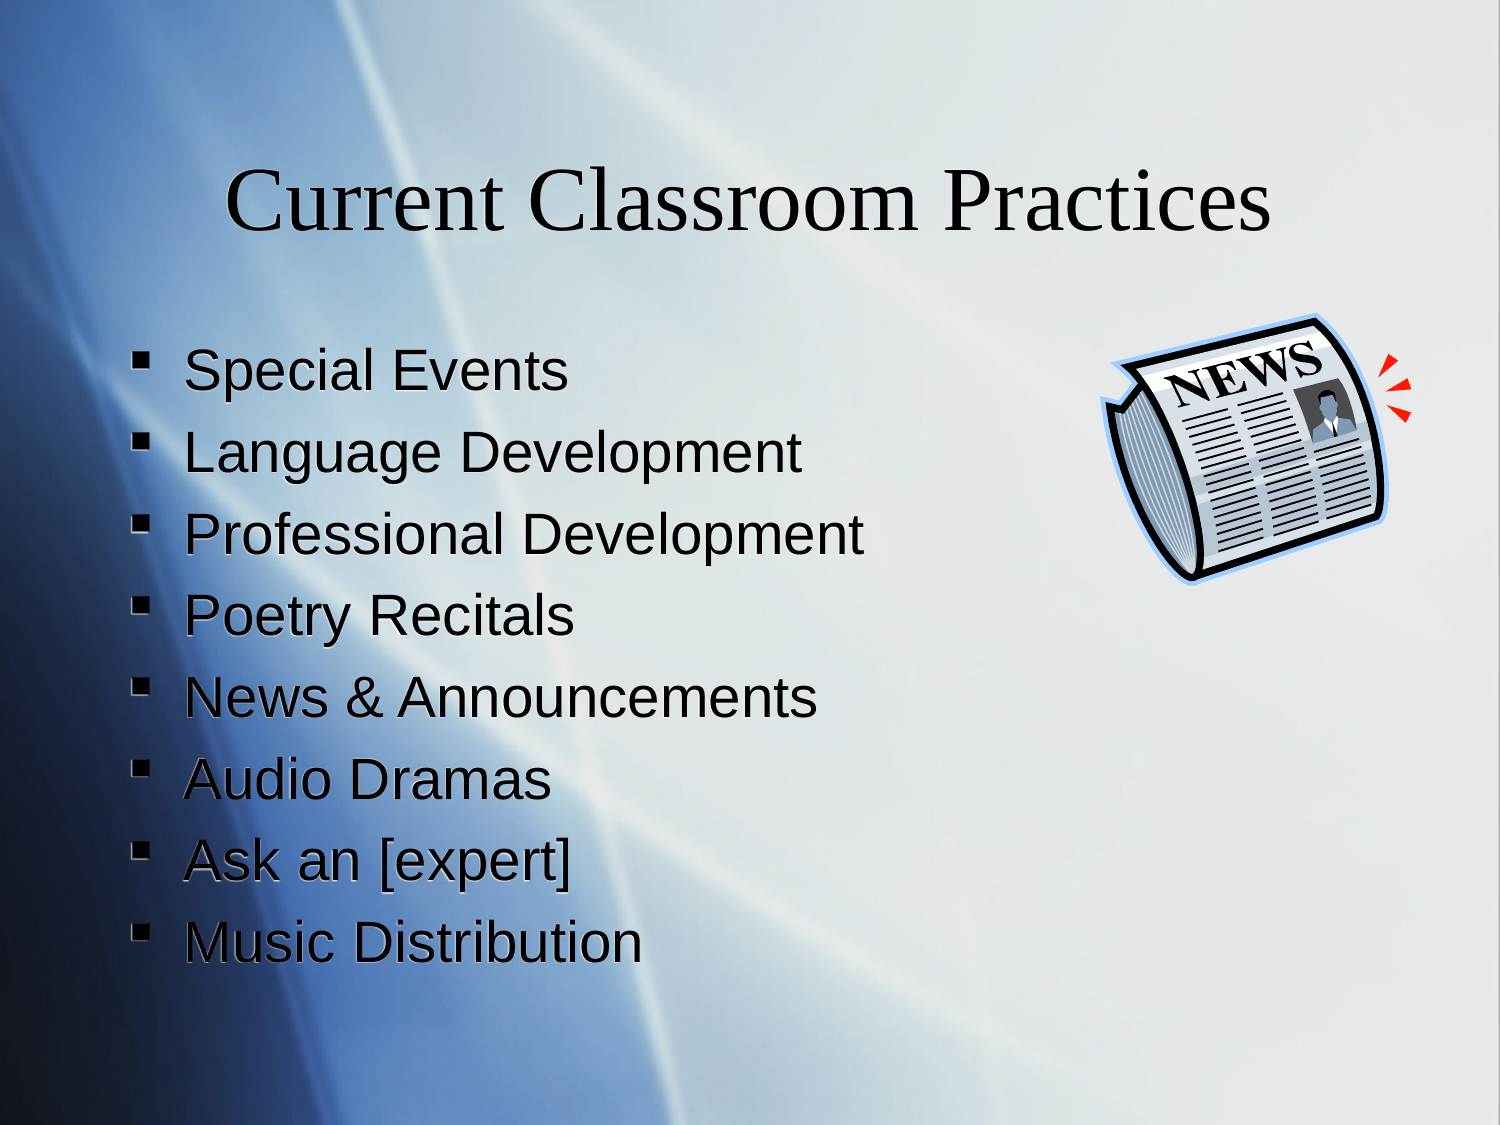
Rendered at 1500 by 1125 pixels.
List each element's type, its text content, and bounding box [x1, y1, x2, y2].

list Special Events Language Development Professional Development Poetry Recitals News & Announcements Audio Dramas Ask an [expert] Music Distribution [112, 324, 1388, 1001]
picture [0, 0, 1500, 1125]
title Current Classroom Practices [112, 99, 1388, 288]
